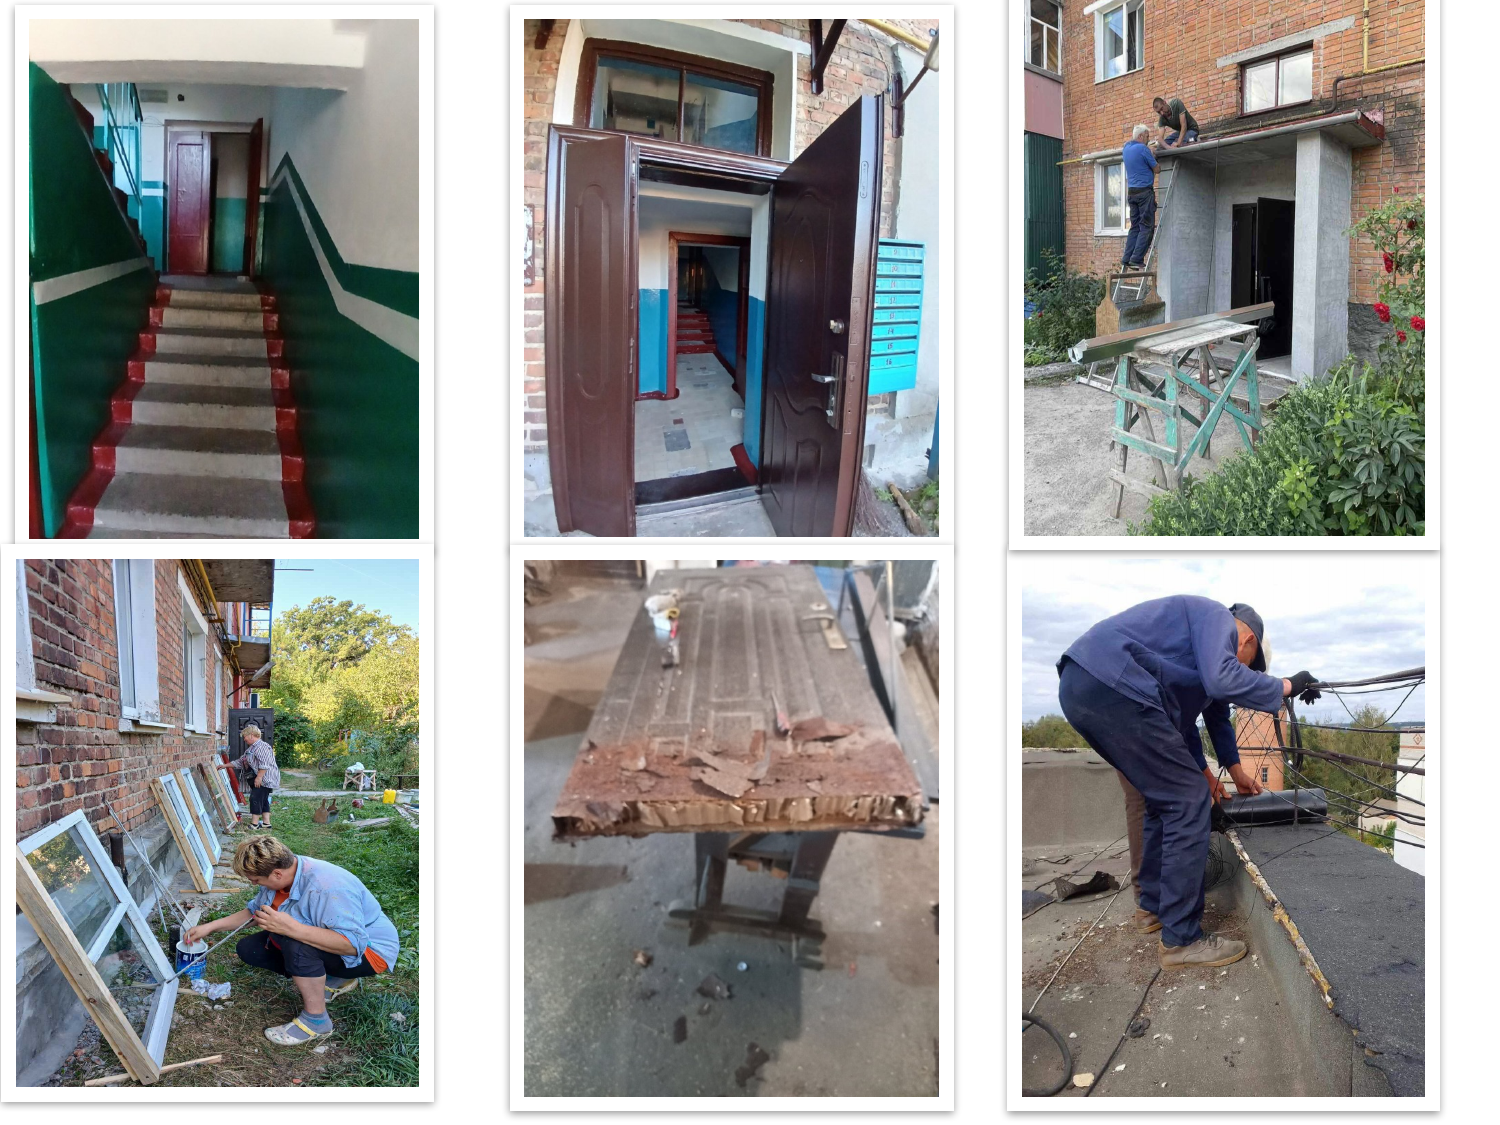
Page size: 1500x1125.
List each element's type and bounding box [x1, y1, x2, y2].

picture [524, 559, 940, 1098]
picture [29, 18, 420, 540]
picture [1023, 0, 1426, 536]
picture [1021, 558, 1426, 1097]
picture [15, 558, 420, 1088]
picture [524, 18, 940, 538]
